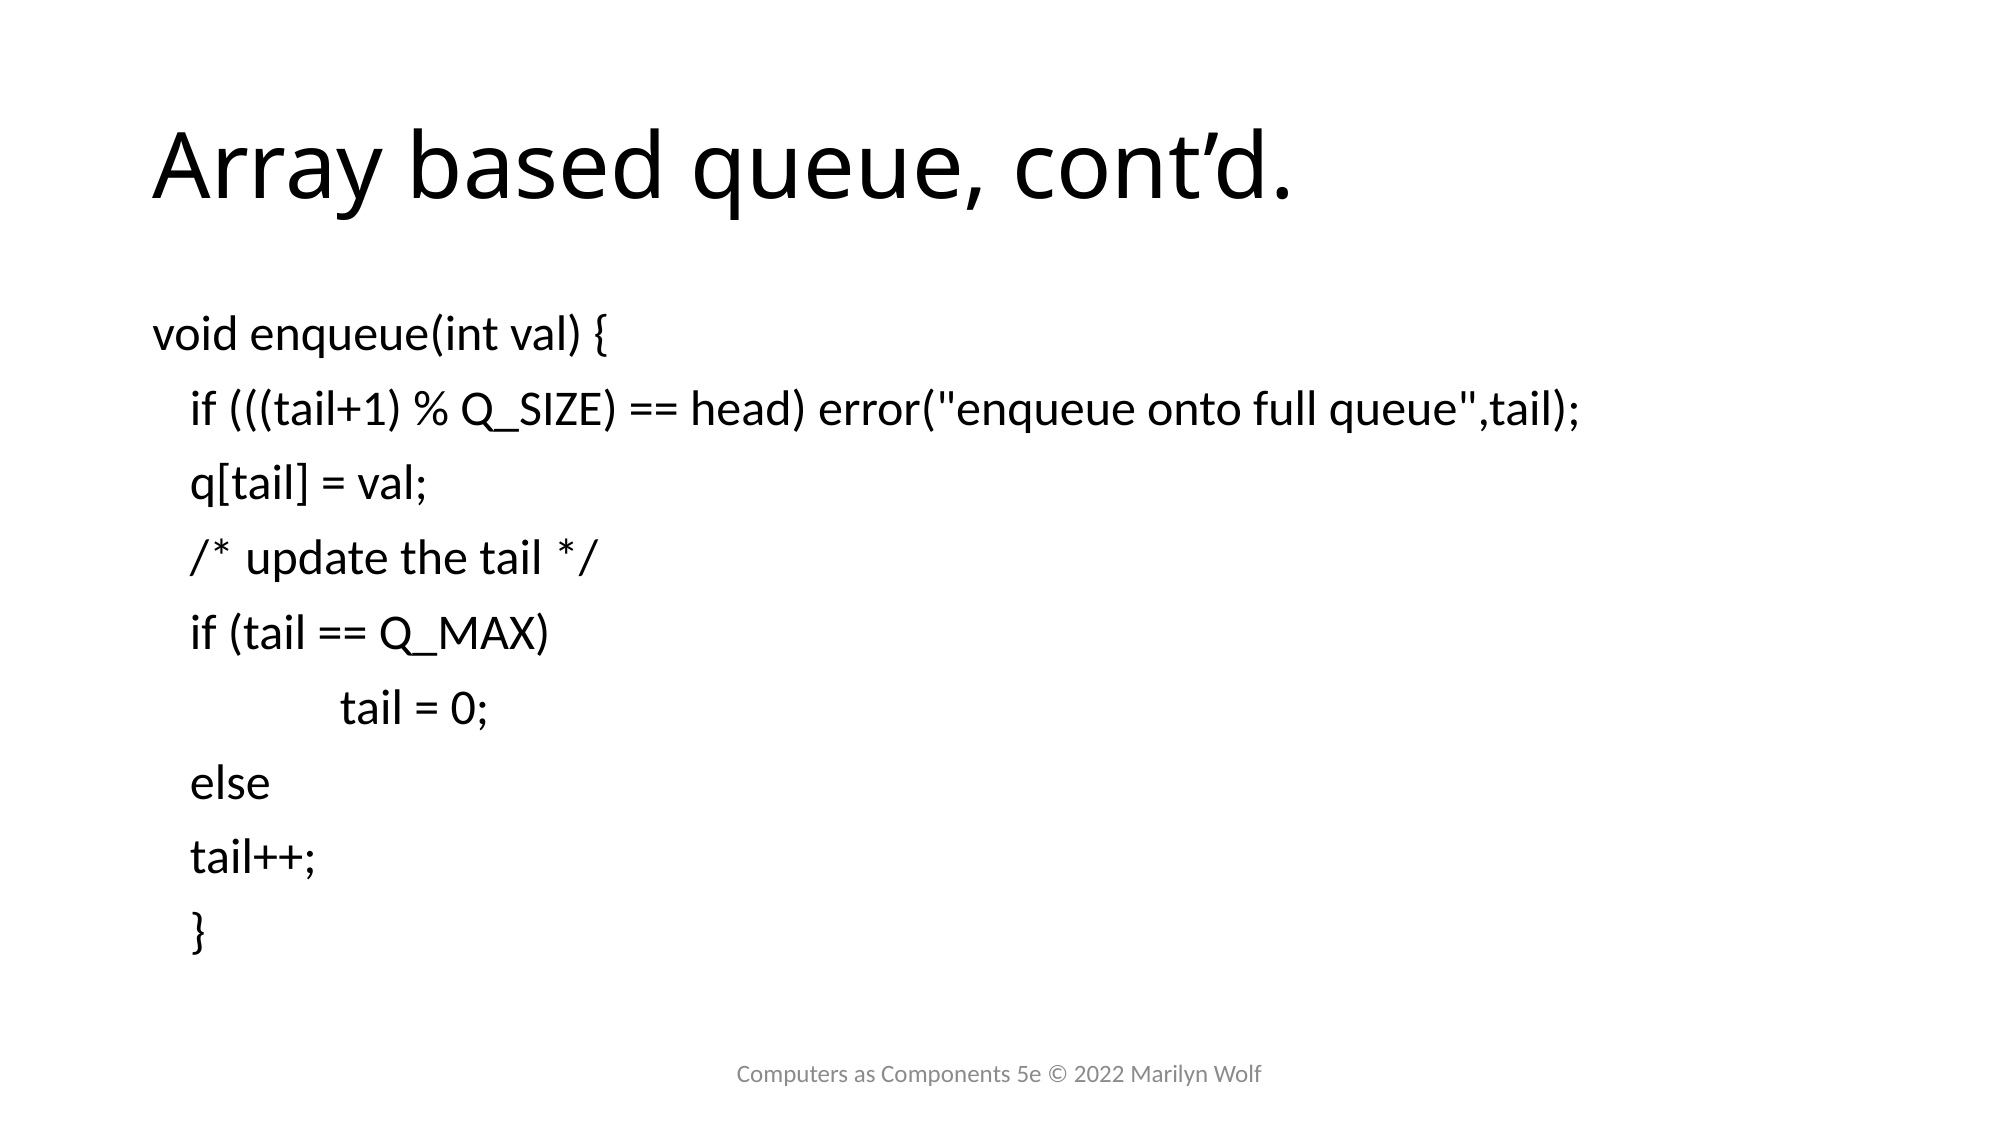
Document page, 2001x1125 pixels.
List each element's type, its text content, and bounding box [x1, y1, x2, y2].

footer Computers as Components 5e © 2022 Marilyn Wolf [662, 1042, 1338, 1103]
title Array based queue, cont’d. [137, 59, 1863, 278]
list void enqueue(int val) { if (((tail+1) % Q_SIZE) == head) error("enqueue onto full queue",tail); q[tail] = val; /* update the tail */ if (tail == Q_MAX) tail = 0; else tail++; } [137, 299, 1863, 1014]
